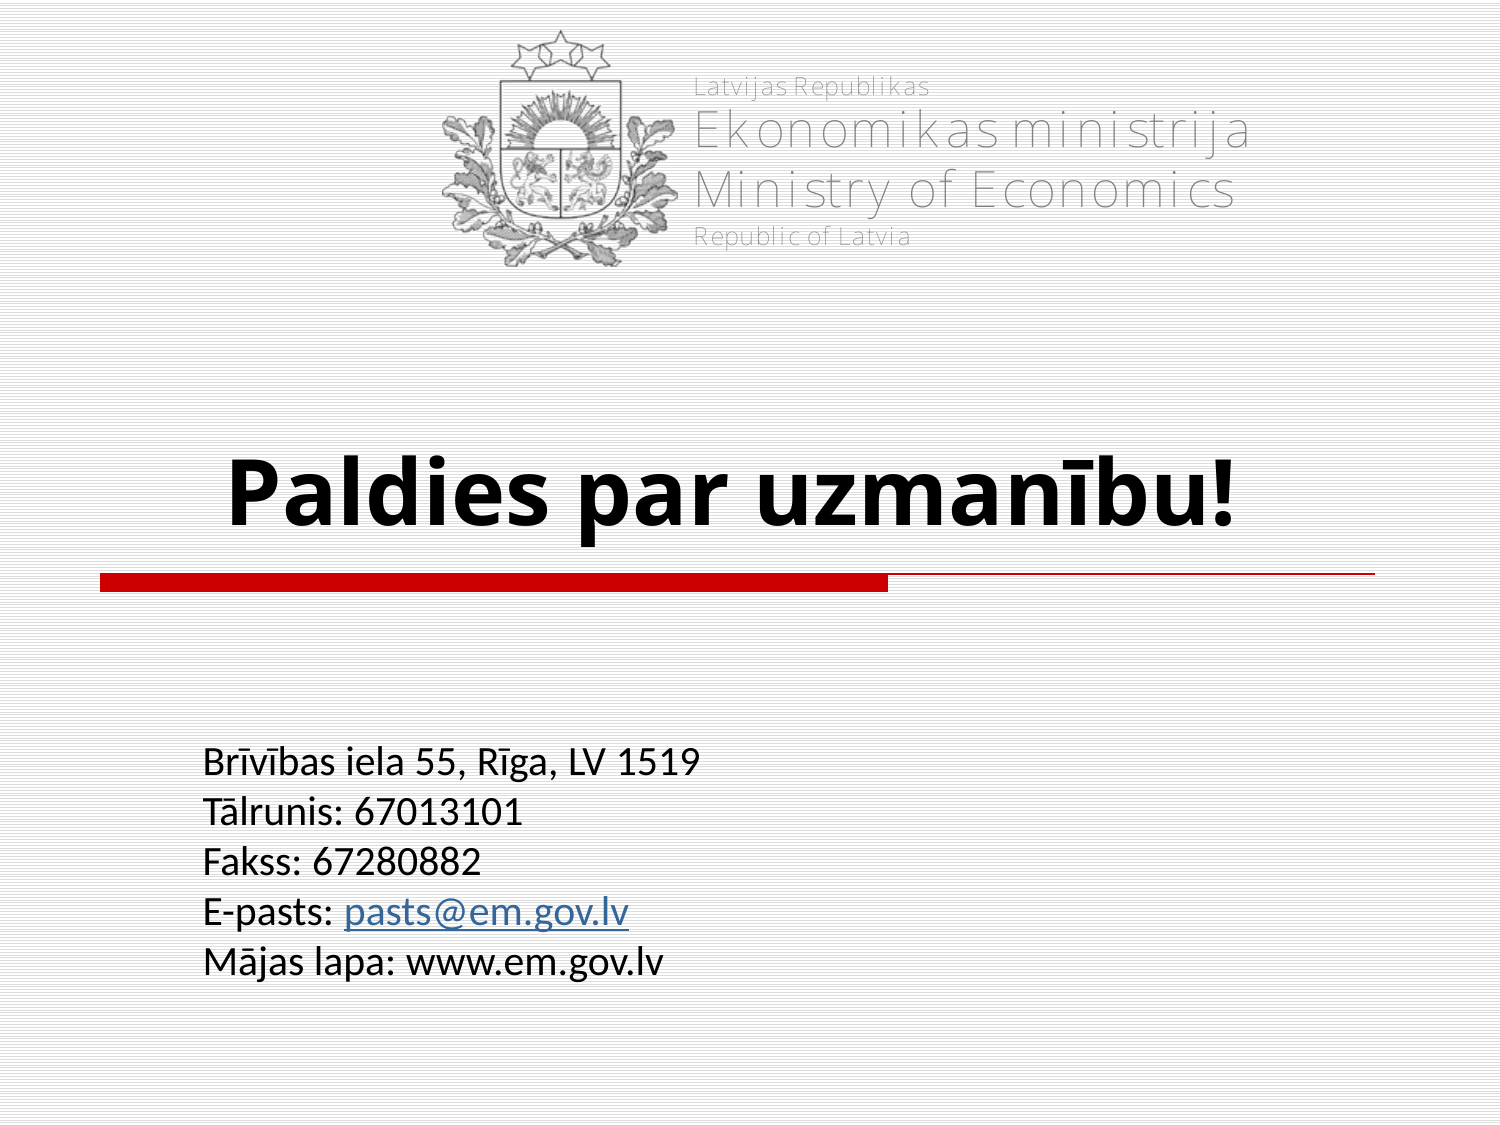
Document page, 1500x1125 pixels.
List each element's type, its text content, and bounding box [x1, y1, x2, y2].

title Paldies par uzmanību! [93, 386, 1369, 552]
subtitle Brīvības iela 55, Rīga, LV 1519 Tālrunis: 67013101 Fakss: 67280882 E-pasts: pasts@em.gov.lv Mājas lapa: www.em.gov.lv [187, 726, 1287, 1044]
picture [442, 30, 678, 267]
